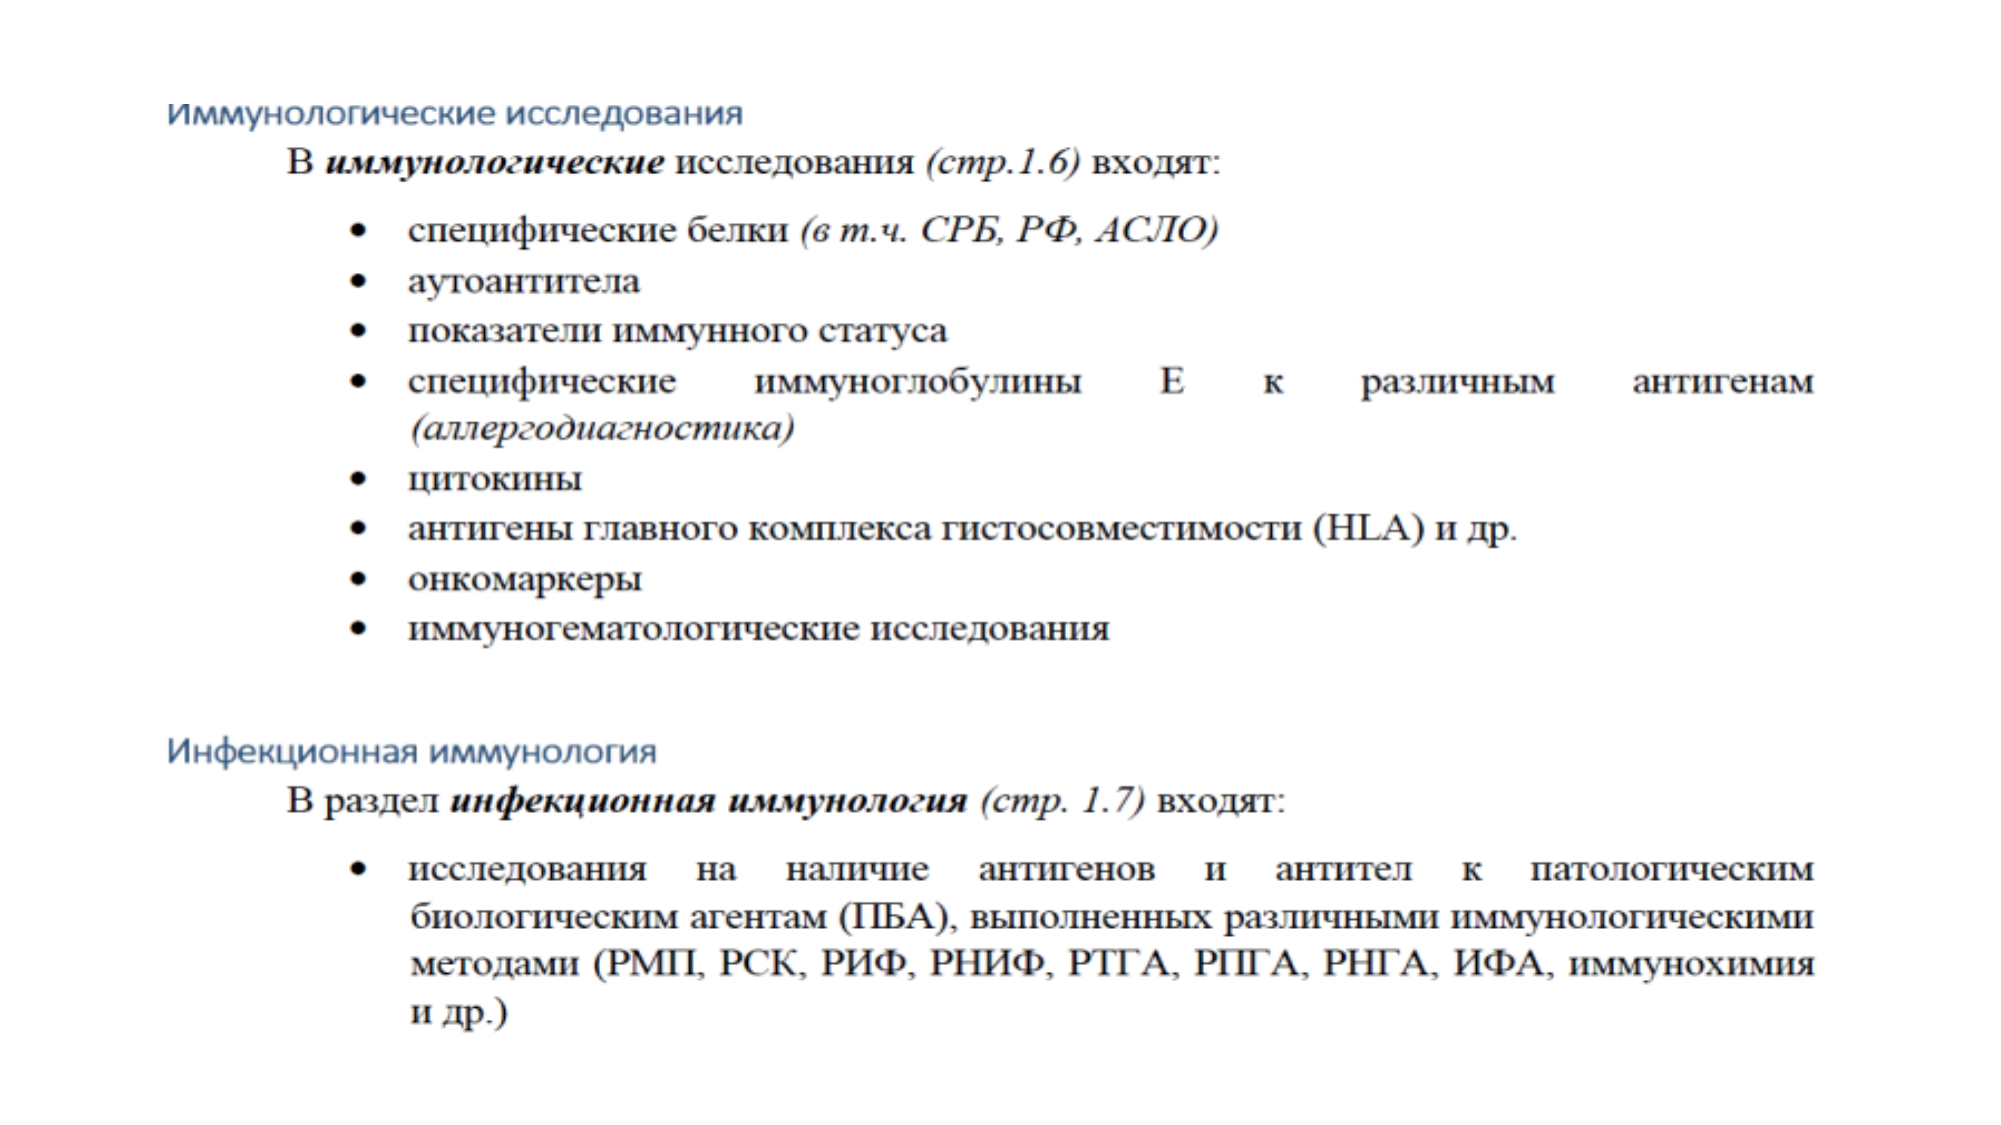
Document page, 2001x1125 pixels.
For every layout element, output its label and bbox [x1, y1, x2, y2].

picture [143, 104, 1846, 1037]
